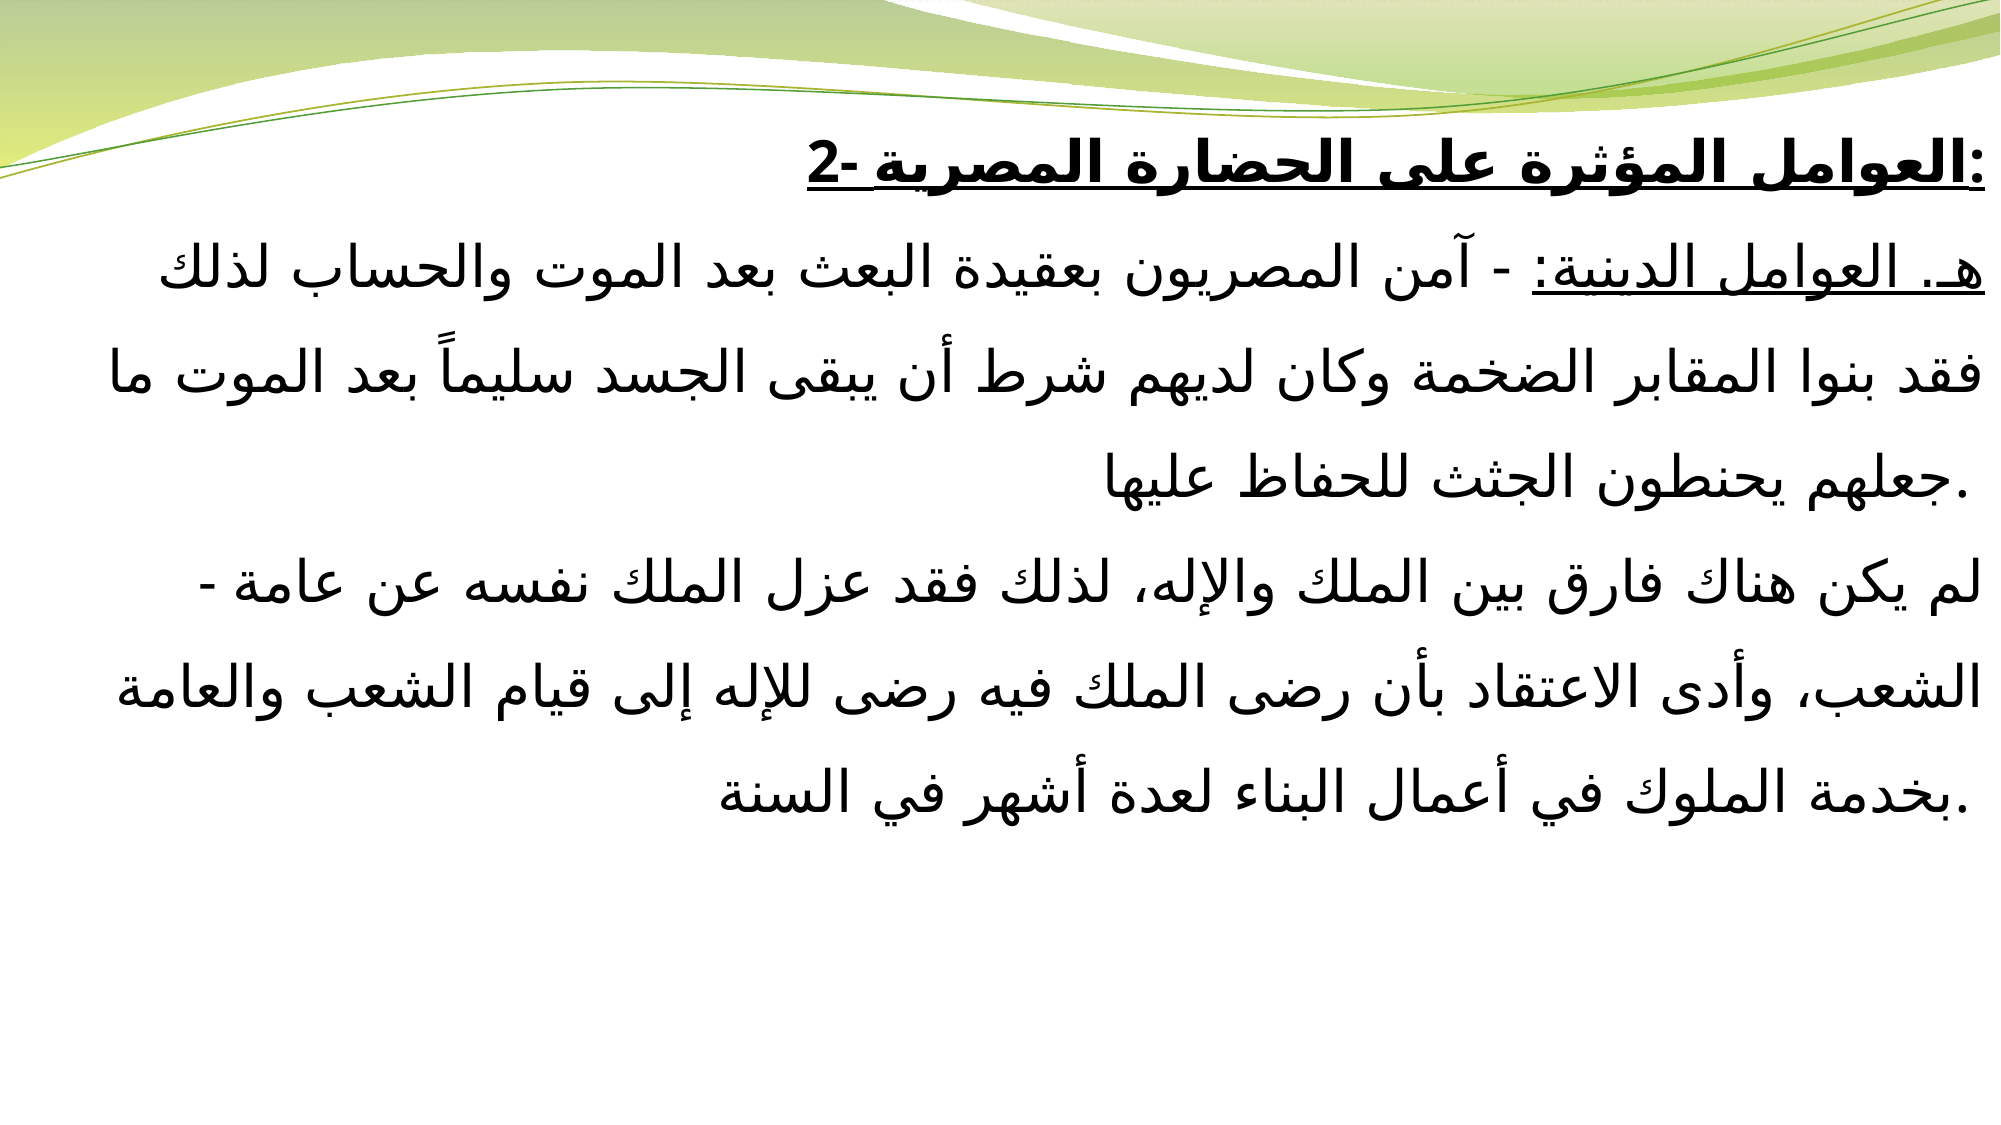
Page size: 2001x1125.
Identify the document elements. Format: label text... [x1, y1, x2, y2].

text_box 2- العوامل المؤثرة على الحضارة المصرية: هـ. العوامل الدينية: - آمن المصريون بعقيدة البعث بعد الموت والحساب لذلك فقد بنوا المقابر الضخمة وكان لديهم شرط أن يبقى الجسد سليماً بعد الموت ما جعلهم يحنطون الجثث للحفاظ عليها. - لم يكن هناك فارق بين الملك والإله، لذلك فقد عزل الملك نفسه عن عامة الشعب، وأدى الاعتقاد بأن رضى الملك فيه رضى للإله إلى قيام الشعب والعامة بخدمة الملوك في أعمال البناء لعدة أشهر في السنة. [75, 81, 2000, 936]
